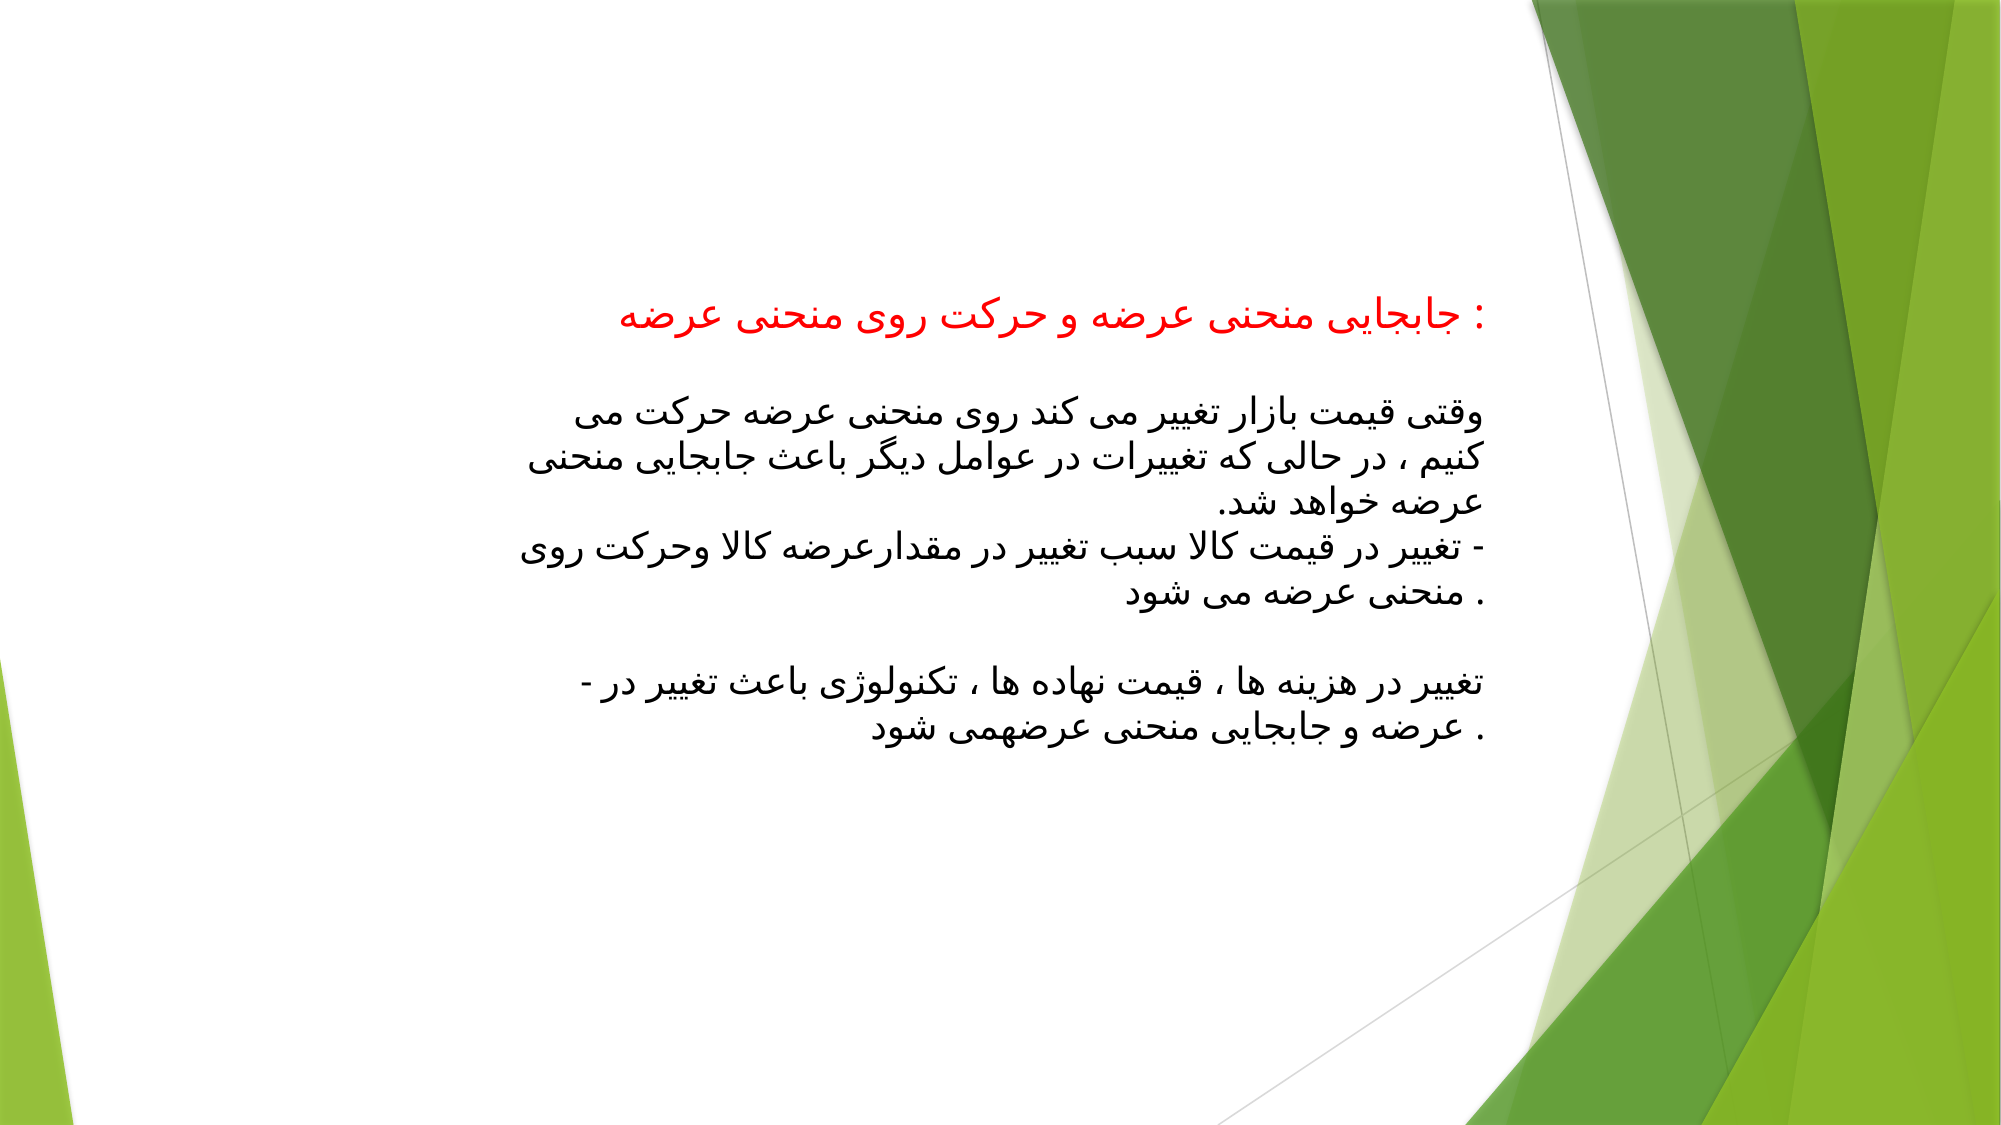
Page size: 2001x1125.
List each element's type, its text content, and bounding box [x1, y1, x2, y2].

text_box جابجايی منحنی عرضه و حرکت روی منحنی عرضه : وقتی قيمت بازار تغيير می کند روی منحنی عرضه حرکت می کنيم ، در حالی که تغييرات در عوامل ديگر باعث جابجايی منحنی عرضه خواهد شد. - تغيير در قيمت کالا سبب تغيير در مقدارعرضه کالا وحرکت روی منحنی عرضه می شود . - تغيير در هزينه ها ، قيمت نهاده ها ، تکنولوژی باعث تغيير در عرضه و جابجايی منحنی عرضهمی شود . [500, 279, 1500, 805]
